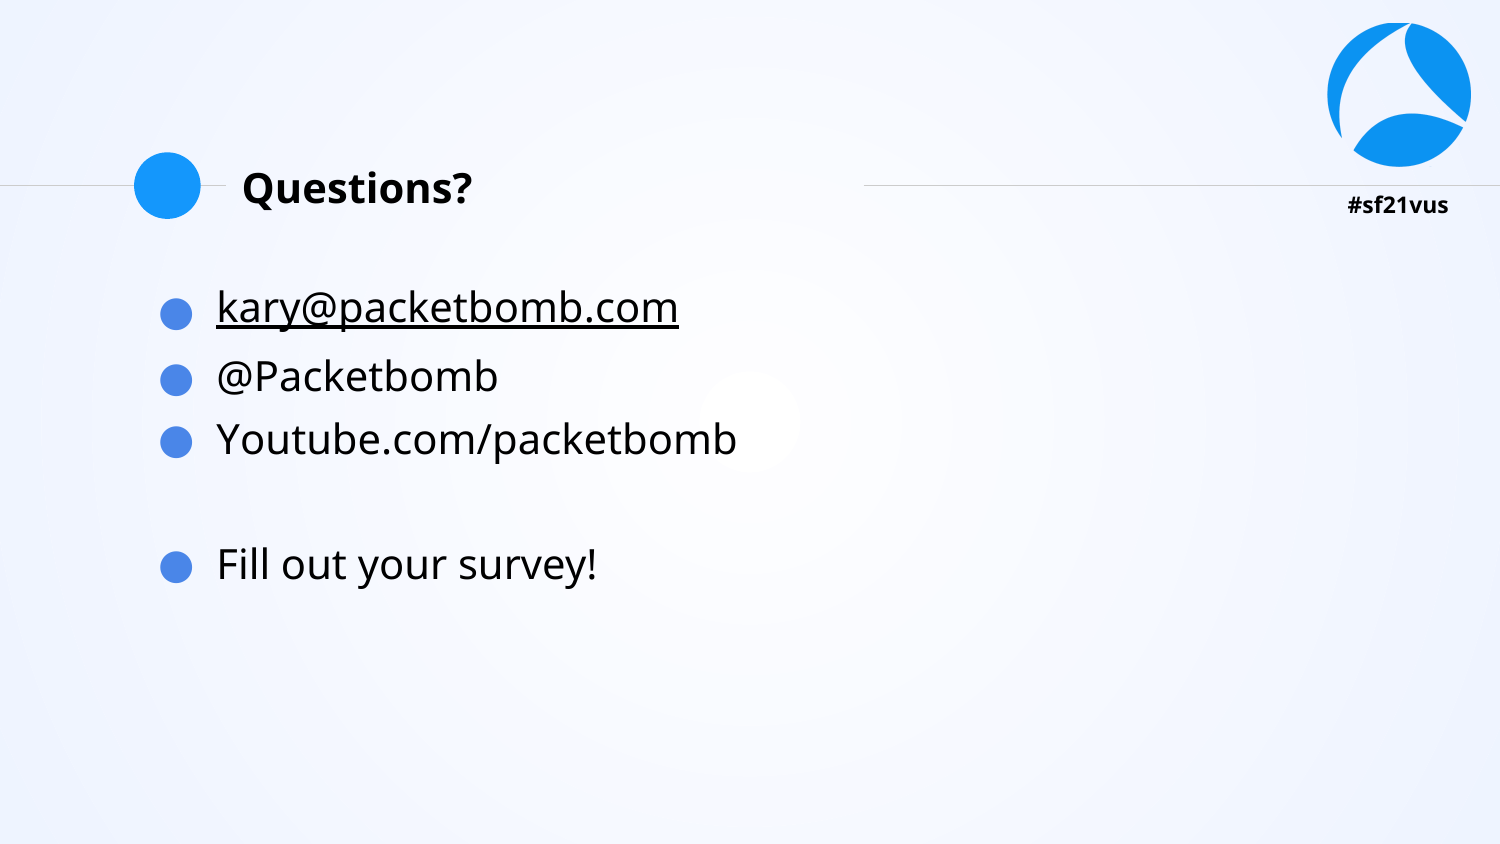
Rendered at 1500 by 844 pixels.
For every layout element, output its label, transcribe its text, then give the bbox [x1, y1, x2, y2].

title Questions? [226, 151, 863, 223]
picture [1327, 23, 1471, 167]
list kary@packetbomb.com @Packetbomb Youtube.com/packetbomb Fill out your survey! [126, 265, 1163, 796]
